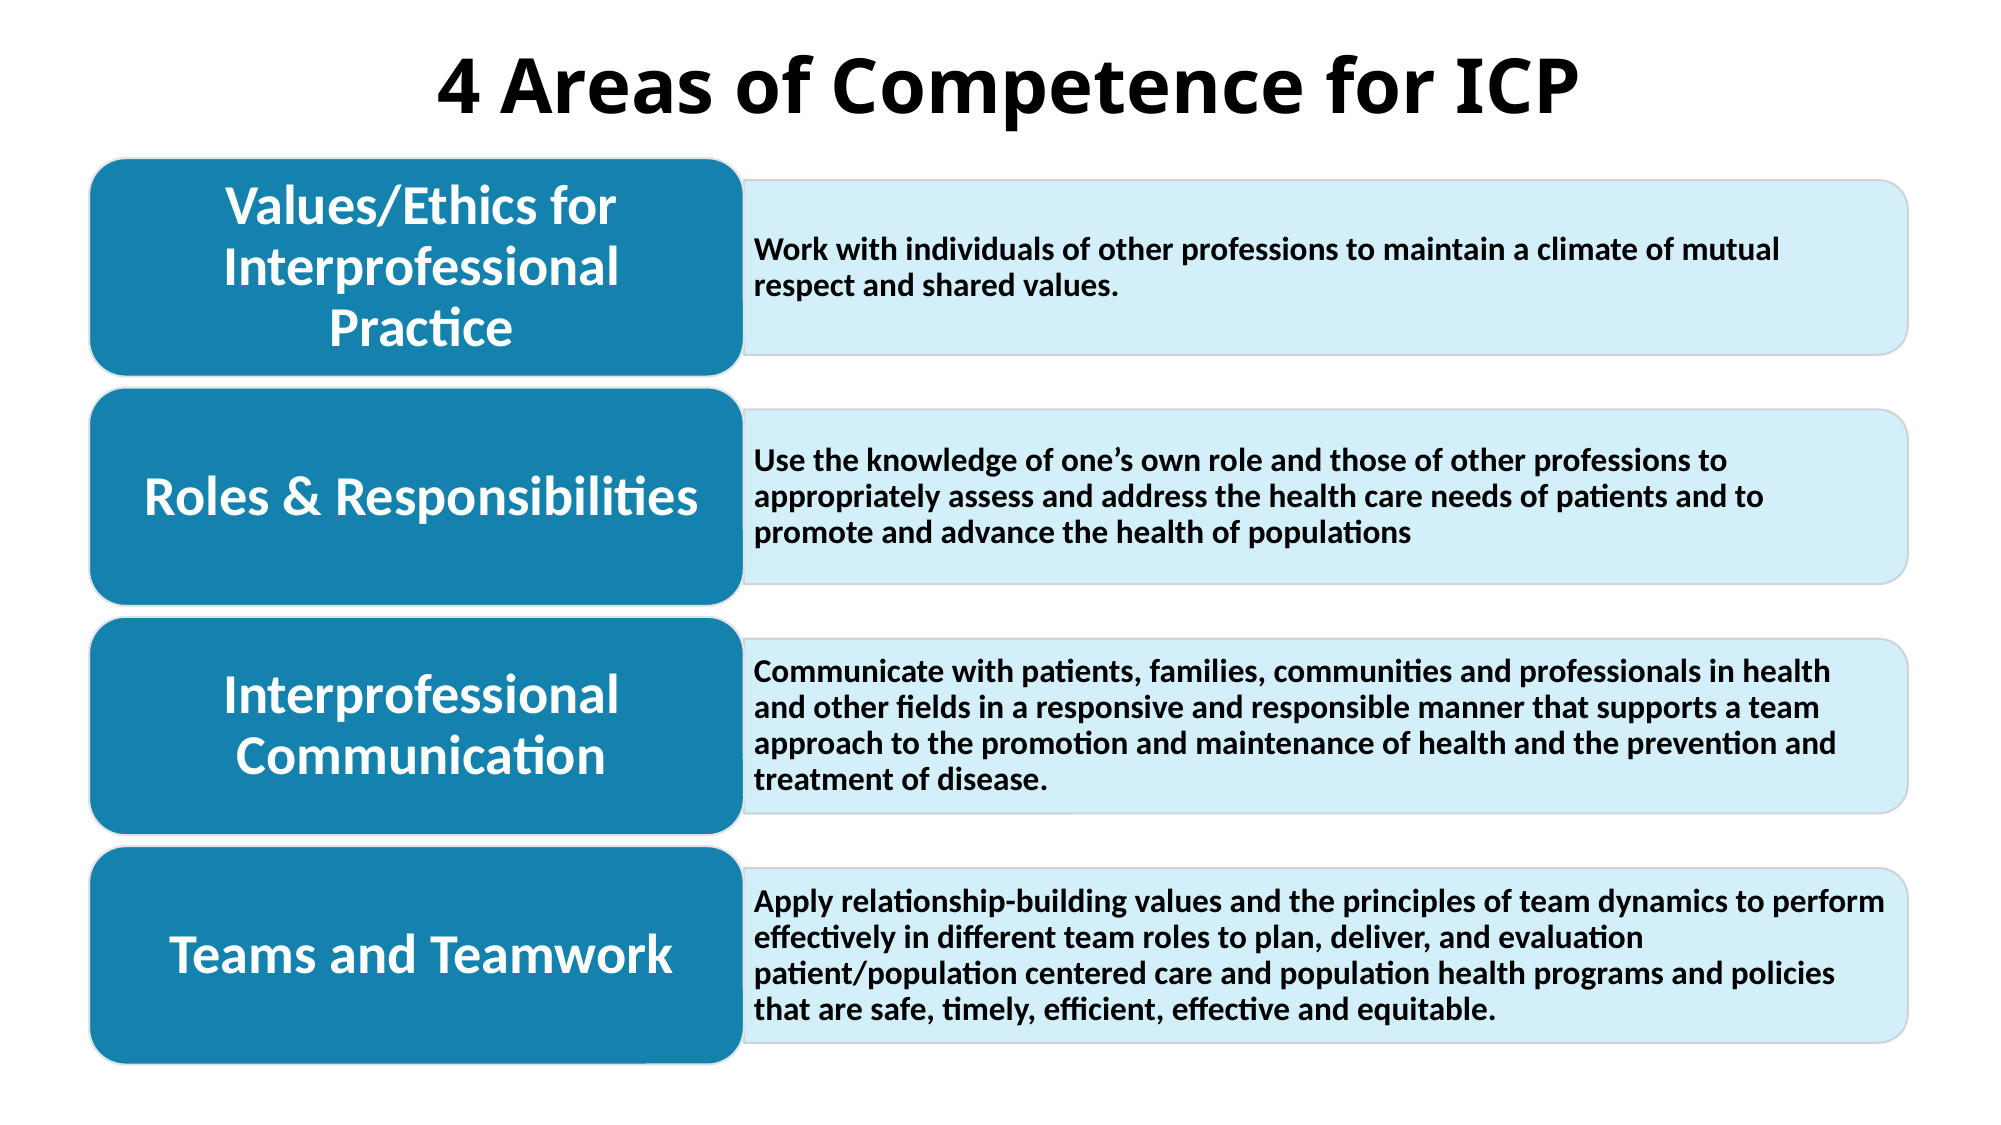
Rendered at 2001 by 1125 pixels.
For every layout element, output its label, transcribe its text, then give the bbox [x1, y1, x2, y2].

title 4 Areas of Competence for ICP [137, 39, 1863, 138]
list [88, 157, 1908, 1066]
